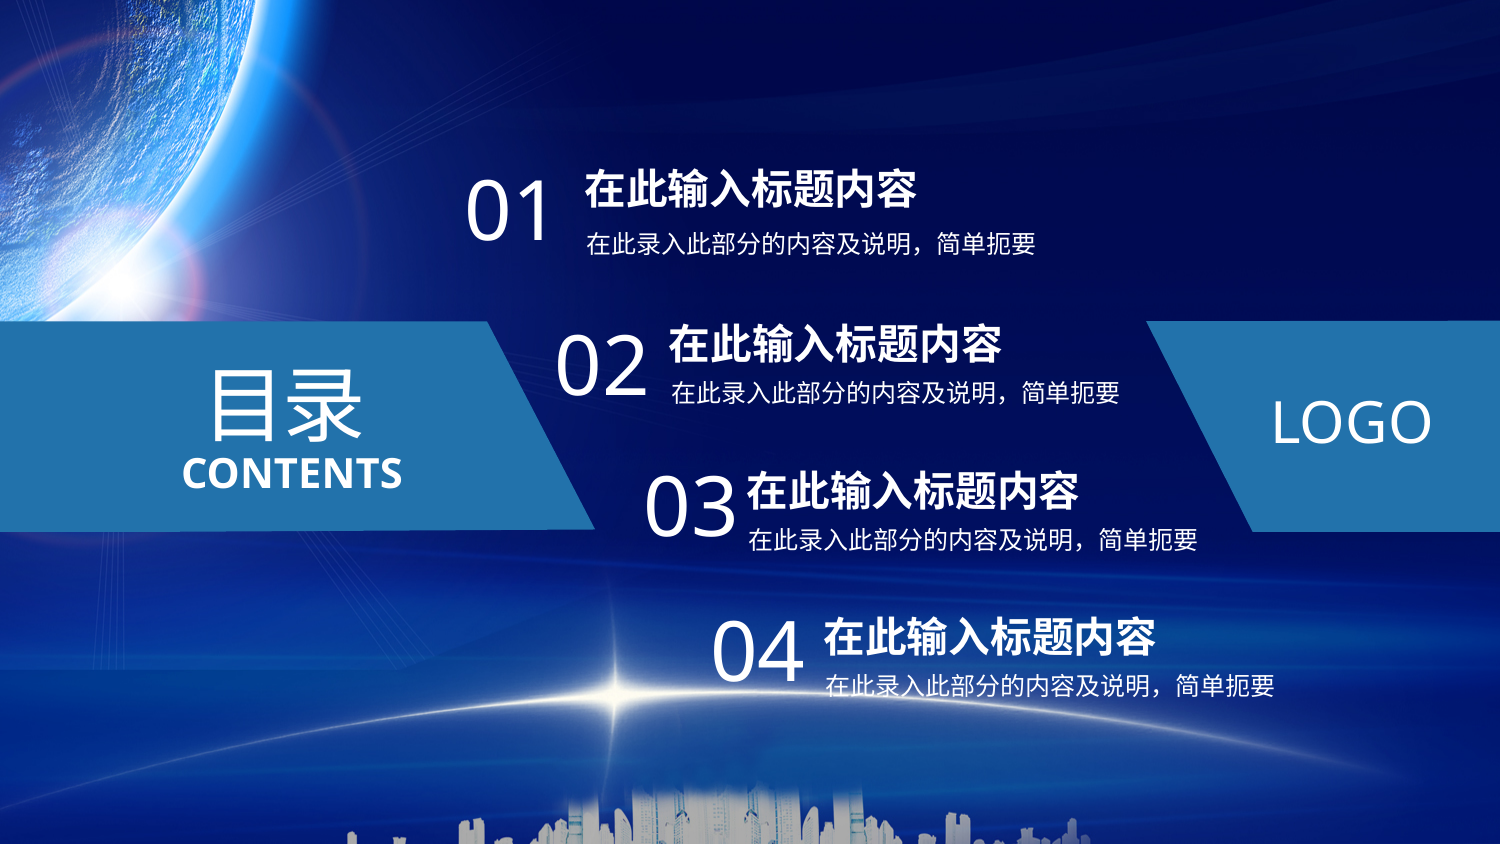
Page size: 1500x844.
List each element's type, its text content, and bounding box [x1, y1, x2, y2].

text_box 在此录入此部分的内容及说明，简单扼要 [811, 662, 1291, 708]
text_box CONTENTS [166, 438, 418, 504]
picture [0, 0, 1500, 844]
text_box 01 [449, 150, 575, 265]
text_box 在此输入标题内容 [575, 155, 934, 221]
text_box 在此输入标题内容 [665, 310, 1018, 369]
text_box 02 [540, 304, 665, 419]
text_box 目录 [187, 344, 381, 438]
text_box LOGO [1255, 378, 1449, 463]
text_box [0, 321, 596, 532]
text_box 04 [695, 590, 820, 706]
text_box 在此输入标题内容 [820, 603, 1173, 662]
text_box [1146, 320, 1500, 532]
text_box 03 [628, 445, 754, 561]
text_box 在此输入标题内容 [754, 457, 1096, 516]
text_box 在此录入此部分的内容及说明，简单扼要 [665, 369, 1137, 415]
text_box 在此录入此部分的内容及说明，简单扼要 [572, 221, 1052, 266]
text_box 在此录入此部分的内容及说明，简单扼要 [734, 516, 1214, 562]
